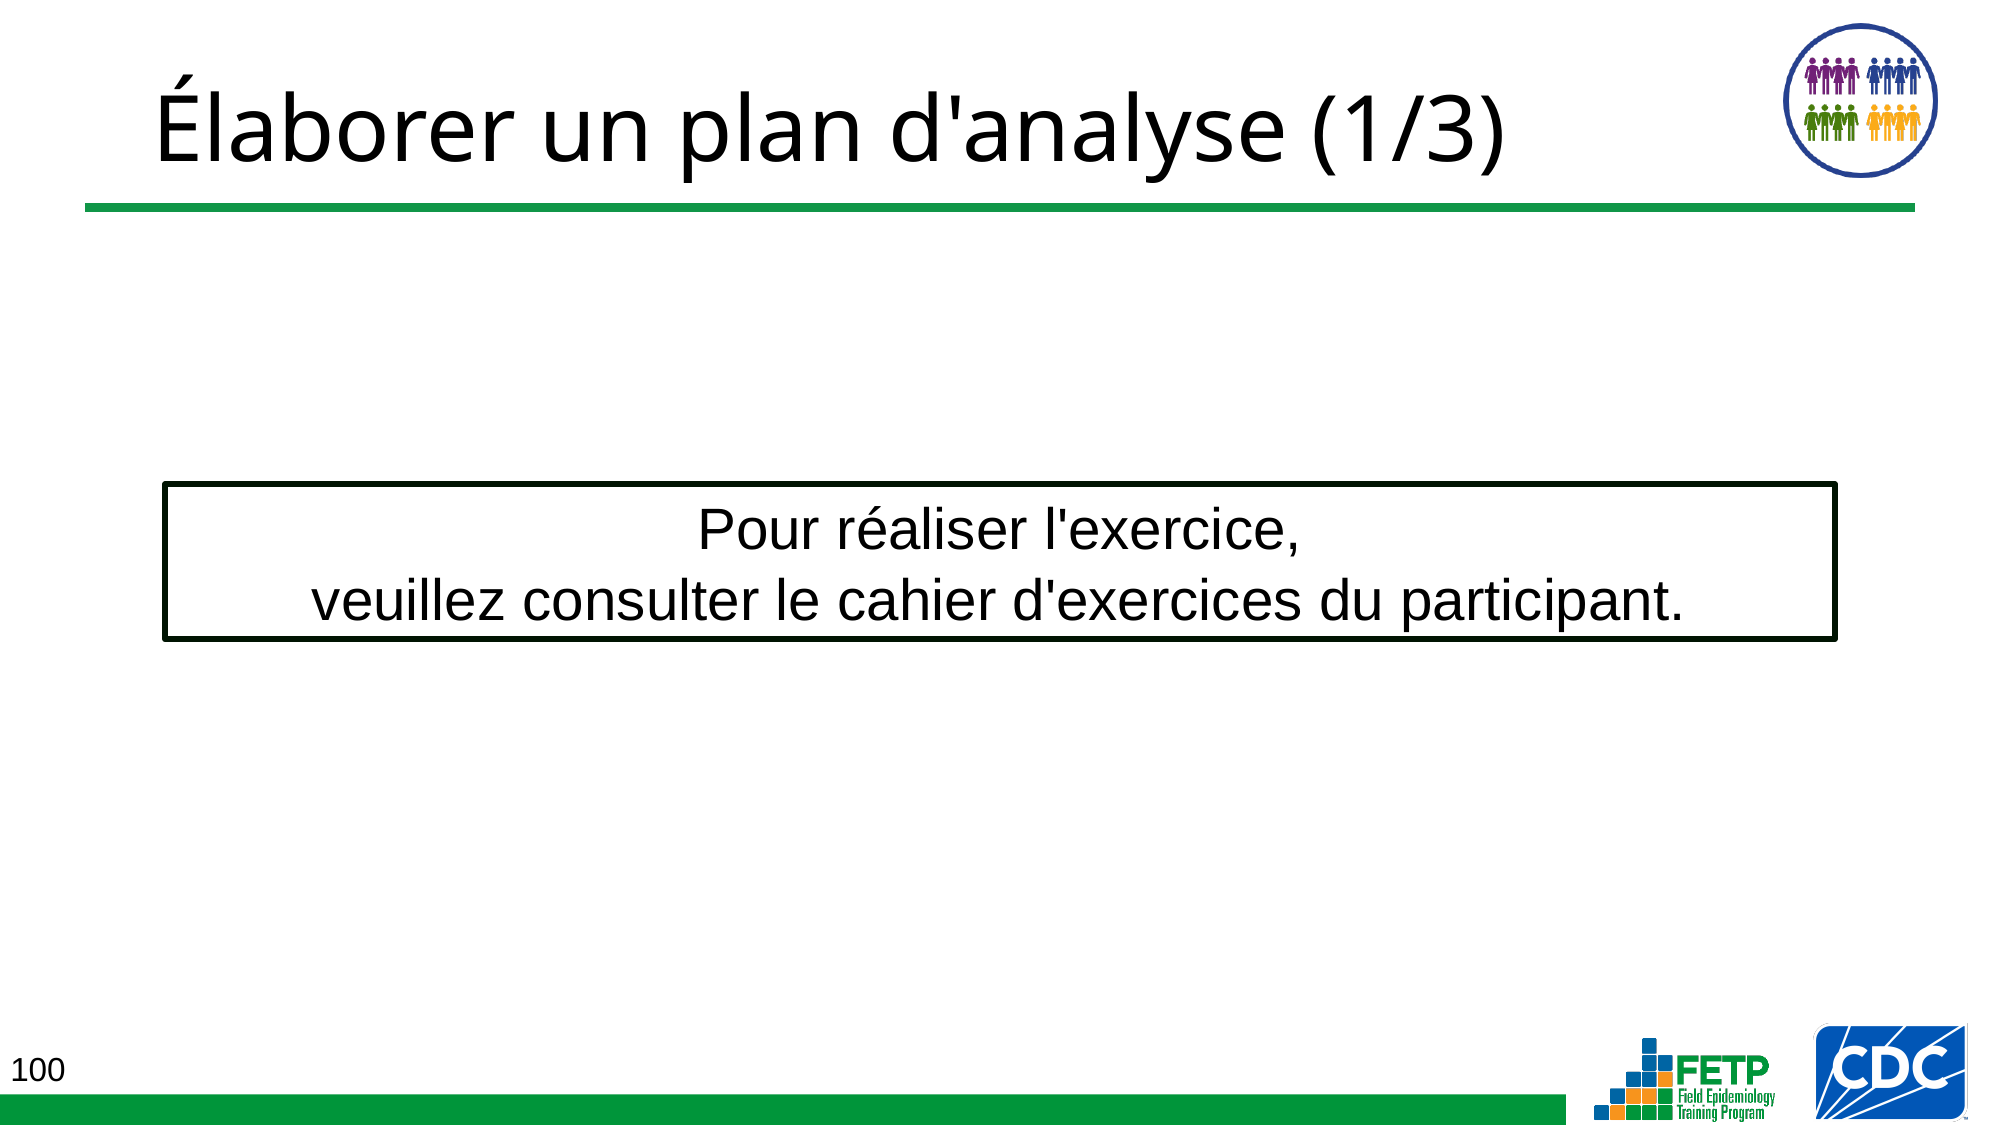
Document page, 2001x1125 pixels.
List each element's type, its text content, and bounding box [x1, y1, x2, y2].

picture [1783, 23, 1938, 178]
title Élaborer un plan d'analyse (1/3) [137, 75, 1738, 207]
picture [1813, 1023, 1968, 1122]
picture [1594, 1038, 1775, 1122]
